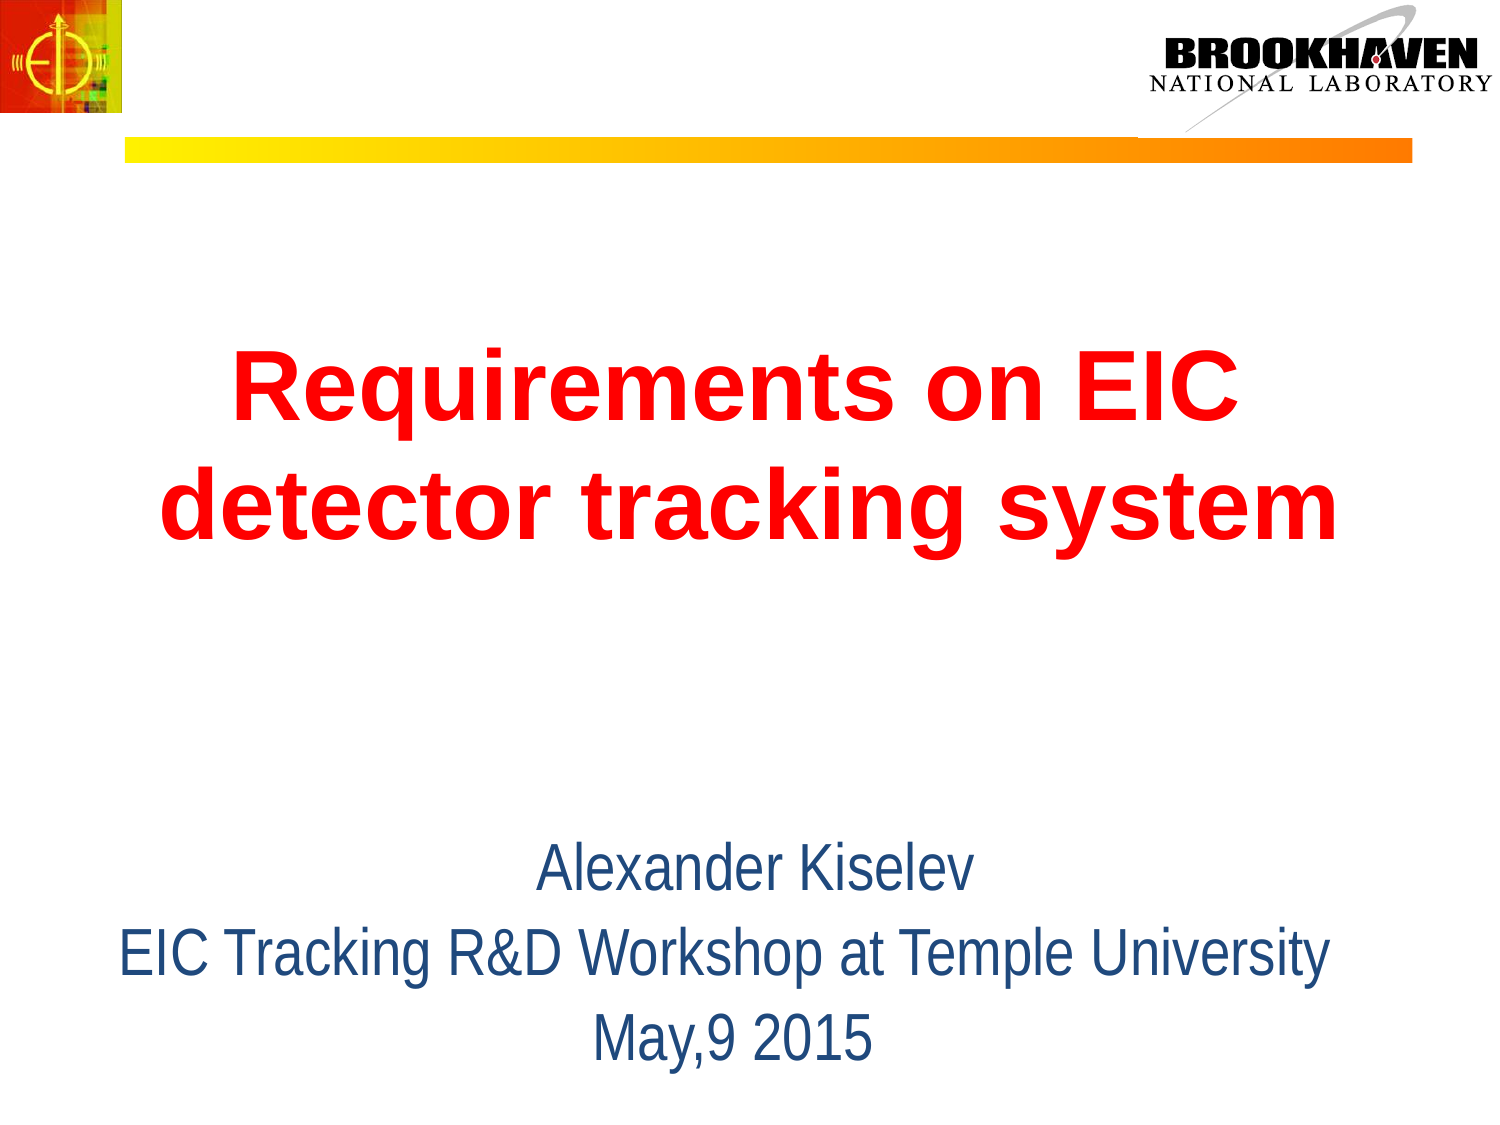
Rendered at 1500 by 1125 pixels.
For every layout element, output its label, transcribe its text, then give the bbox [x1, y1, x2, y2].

text_box Alexander Kiselev EIC Tracking R&D Workshop at Temple University May,9 2015 [49, 825, 1463, 1100]
picture [1137, 0, 1498, 138]
text_box Requirements on EIC detector tracking system [62, 312, 1438, 568]
text_box [124, 137, 1413, 163]
picture [0, 0, 122, 113]
